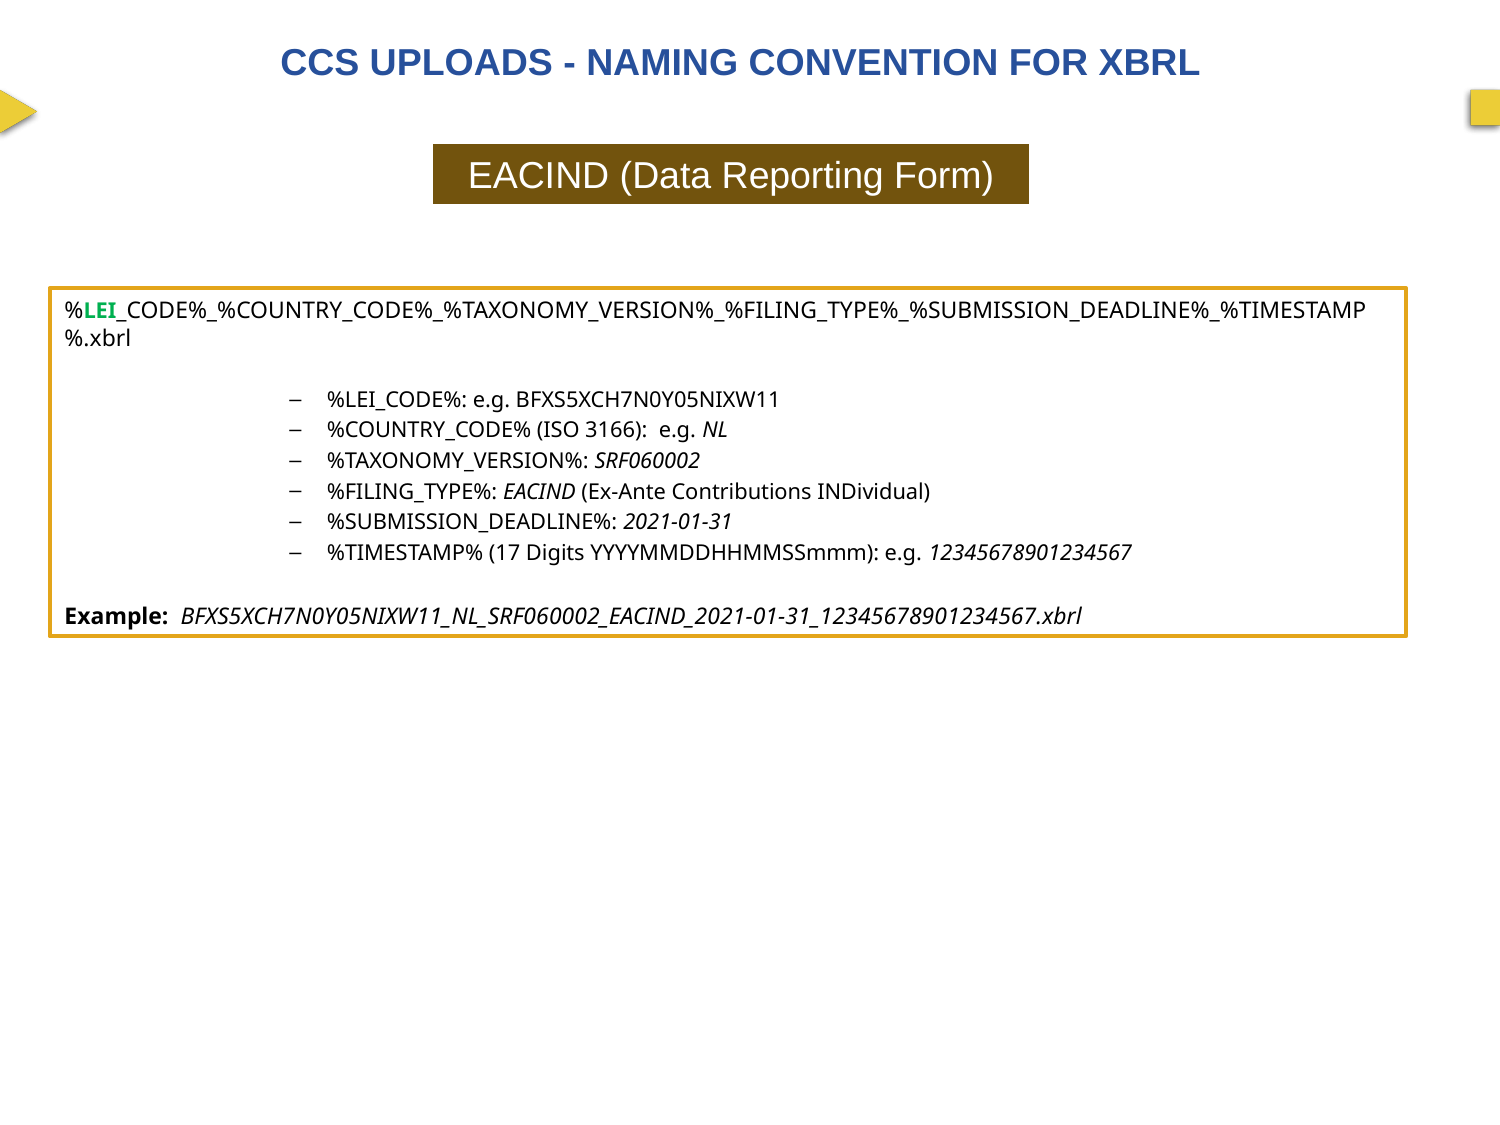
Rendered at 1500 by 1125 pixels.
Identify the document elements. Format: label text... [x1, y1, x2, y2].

title CCS Uploads - Naming Convention For XBRL [36, 30, 1446, 117]
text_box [49, 143, 1407, 621]
